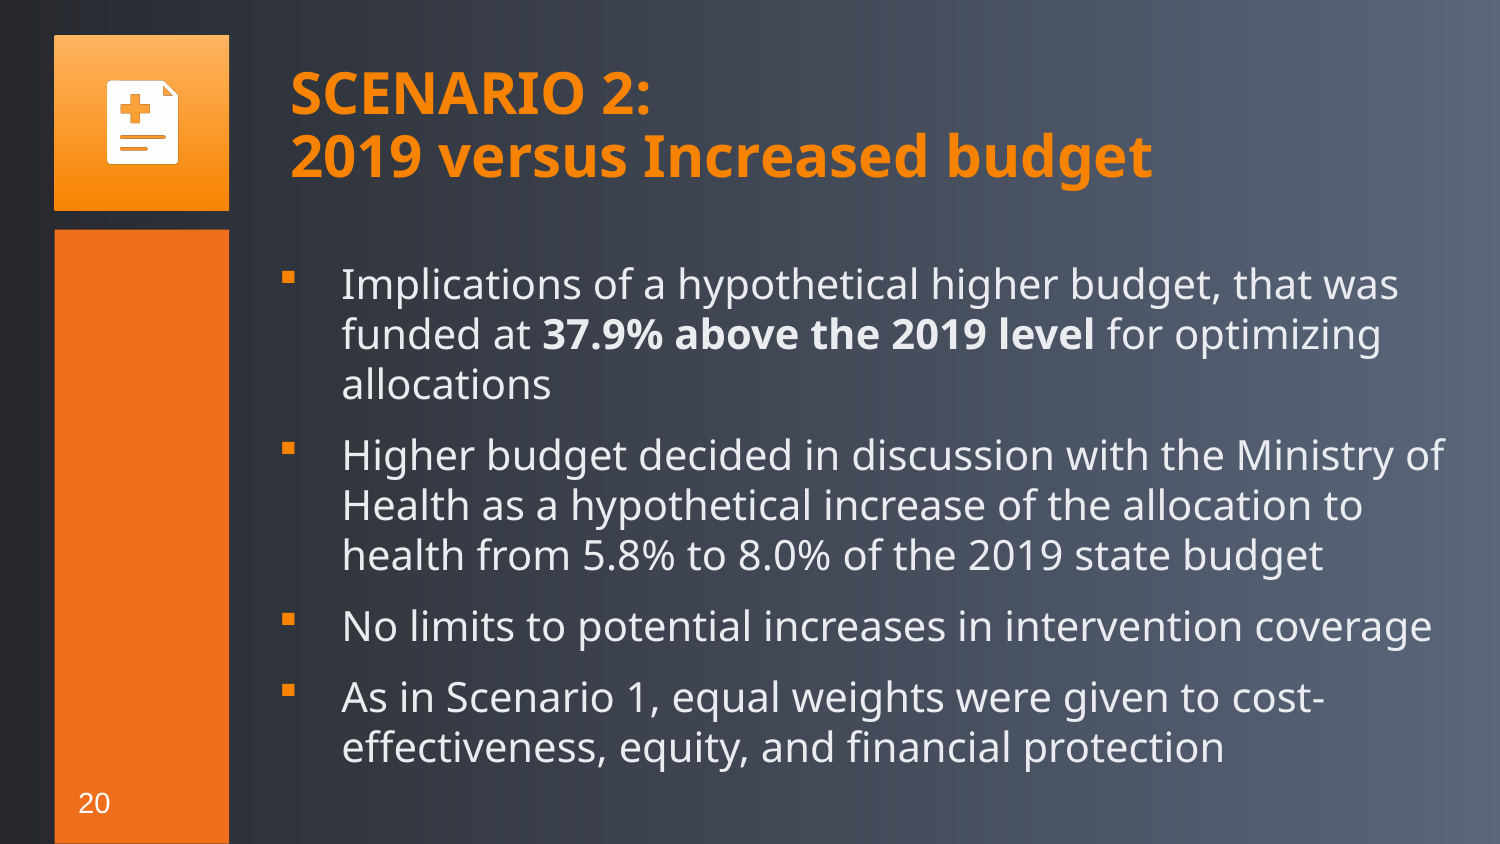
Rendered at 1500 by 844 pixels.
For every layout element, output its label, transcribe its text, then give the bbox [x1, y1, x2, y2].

text_box 20 [78, 781, 139, 823]
title SCENARIO 2: 2019 versus Increased budget [290, 31, 1482, 191]
picture [96, 77, 188, 169]
text_box Implications of a hypothetical higher budget, that was funded at 37.9% above the 2019 level for optimizing allocations Higher budget decided in discussion with the Ministry of Health as a hypothetical increase of the allocation to health from 5.8% to 8.0% of the 2019 state budget No limits to potential increases in intervention coverage As in Scenario 1, equal weights were given to cost-effectiveness, equity, and financial protection [266, 257, 1458, 818]
